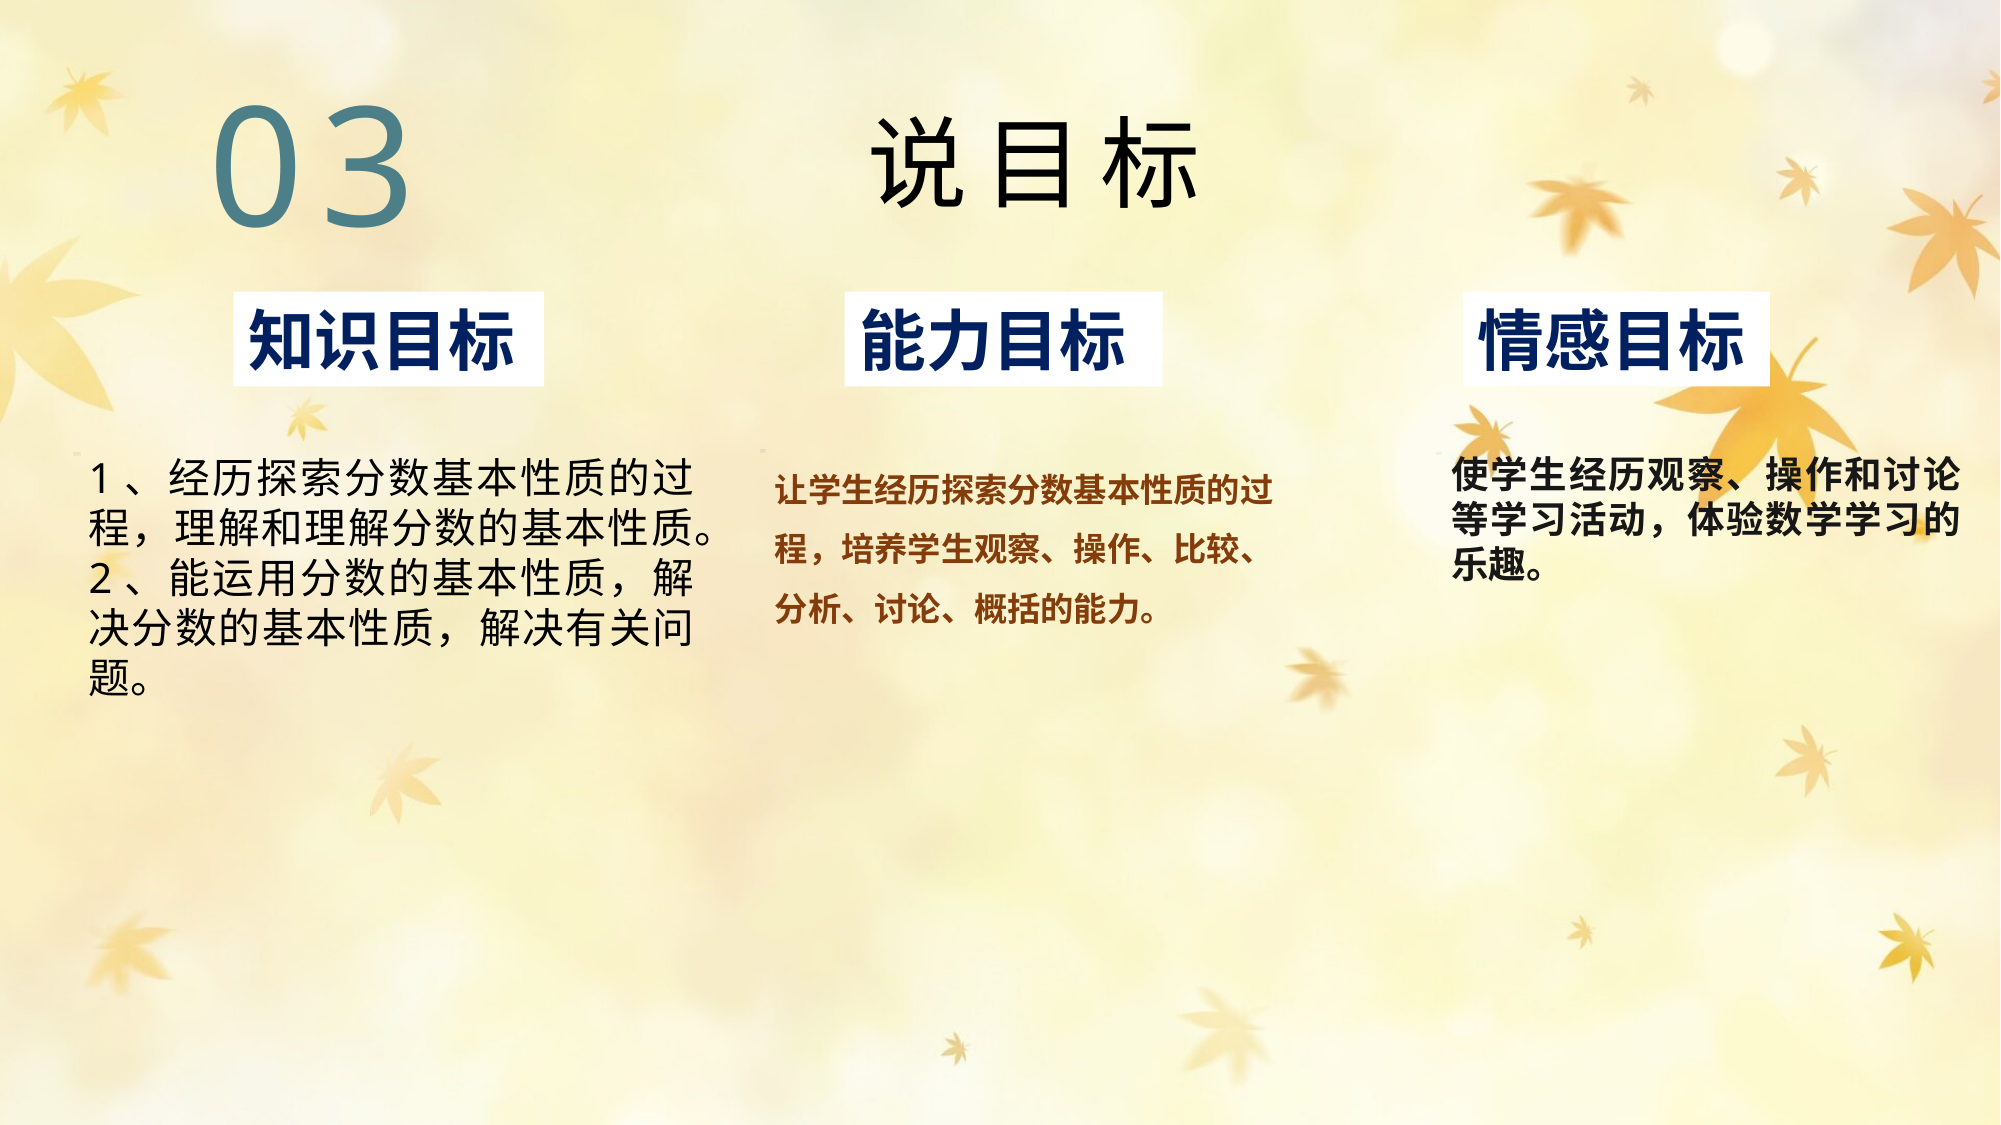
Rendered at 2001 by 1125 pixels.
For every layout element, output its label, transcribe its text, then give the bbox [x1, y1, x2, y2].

text_box 1、经历探索分数基本性质的过程，理解和理解分数的基本性质。 2、能运用分数的基本性质，解决分数的基本性质，解决有关问题。 [73, 444, 710, 709]
text_box 使学生经历观察、操作和讨论等学习活动，体验数学学习的乐趣。 [1436, 444, 1976, 594]
text_box 让学生经历探索分数基本性质的过程，培养学生观察、操作、比较、分析、讨论、概括的能力。 [760, 441, 1305, 696]
picture [0, 0, 2001, 1125]
text_box 情感目标 [1463, 291, 1770, 387]
text_box 说目标 [736, 92, 1331, 228]
text_box 能力目标 [844, 291, 1163, 387]
text_box 知识目标 [233, 291, 545, 387]
text_box 03 [189, 52, 435, 268]
